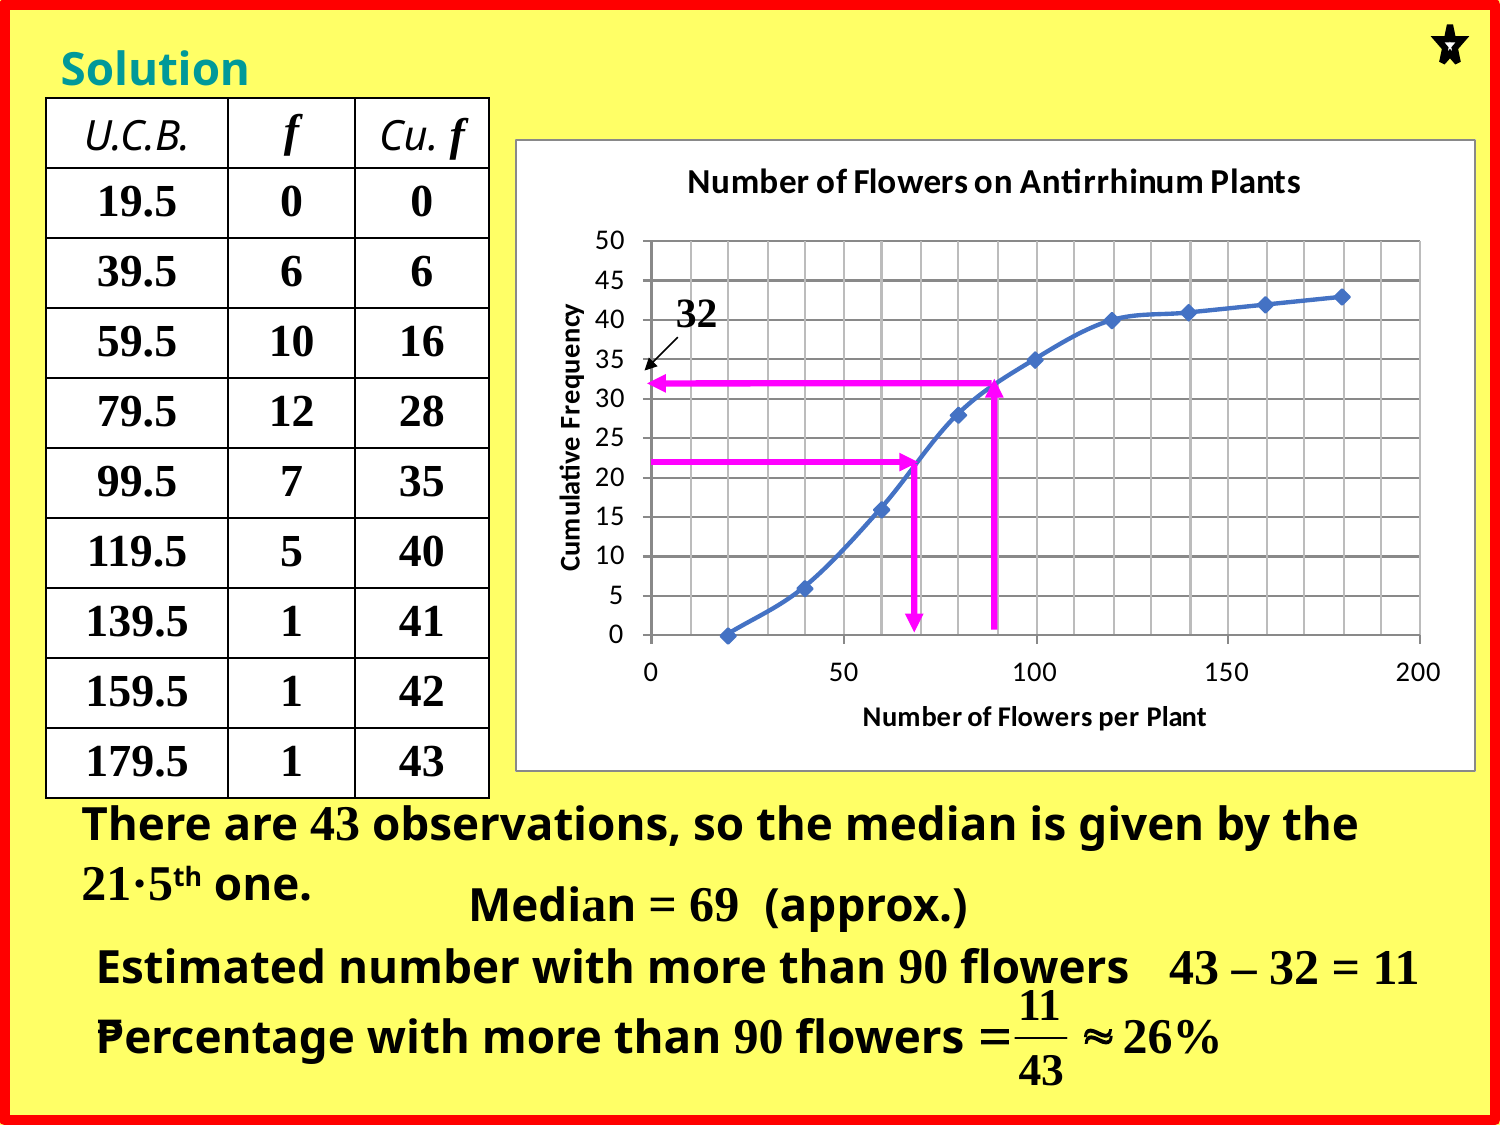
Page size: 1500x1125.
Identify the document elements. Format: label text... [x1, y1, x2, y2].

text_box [512, 136, 1477, 773]
table_cell 179.5 [1443, 55, 1457, 63]
text_box Estimated number with more than 90 flowers = [80, 926, 1171, 995]
table_cell 179.5 [47, 729, 227, 797]
table_cell 19.5 [47, 169, 227, 237]
table_cell 6 [229, 239, 354, 307]
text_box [968, 972, 1255, 1096]
table_header f [229, 99, 354, 167]
table_cell 42 [356, 659, 488, 727]
table_cell 5 [229, 519, 354, 587]
text_box 43 – 32 = 11 [1141, 927, 1463, 1002]
table_cell 0 [356, 169, 488, 237]
table_cell 35 [356, 449, 488, 517]
table_cell 12 [229, 379, 354, 447]
table_cell 6 [356, 239, 488, 307]
table_cell 159.5 [47, 659, 227, 727]
table_cell 1 [229, 589, 354, 657]
table_cell 119.5 [47, 519, 227, 587]
table_cell 139.5 [47, 589, 227, 657]
table_cell 0 [229, 169, 354, 237]
table_header Cu. f [356, 99, 488, 167]
text_box Solution [45, 32, 276, 97]
text_box [1437, 24, 1463, 63]
table_cell 41 [356, 589, 488, 657]
table_cell 99.5 [47, 449, 227, 517]
table_cell 43 [356, 729, 488, 797]
table_cell 1 [229, 659, 354, 727]
text_box There are 43 observations, so the median is given by the 21·5th one. [66, 783, 1405, 918]
table_header U.C.B. [47, 99, 227, 167]
table_cell 10 [229, 309, 354, 377]
table_cell 40 [356, 519, 488, 587]
table_cell 1 [229, 729, 354, 797]
table_cell 28 [356, 379, 488, 447]
table_cell 16 [356, 309, 488, 377]
table_cell 59.5 [47, 309, 227, 377]
text_box Percentage with more than 90 flowers [80, 995, 963, 1071]
table_cell 79.5 [47, 379, 227, 447]
table_cell 39.5 [47, 239, 227, 307]
text_box Median = 69 (approx.) [453, 863, 1031, 939]
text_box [644, 278, 749, 371]
table_cell 7 [229, 449, 354, 517]
